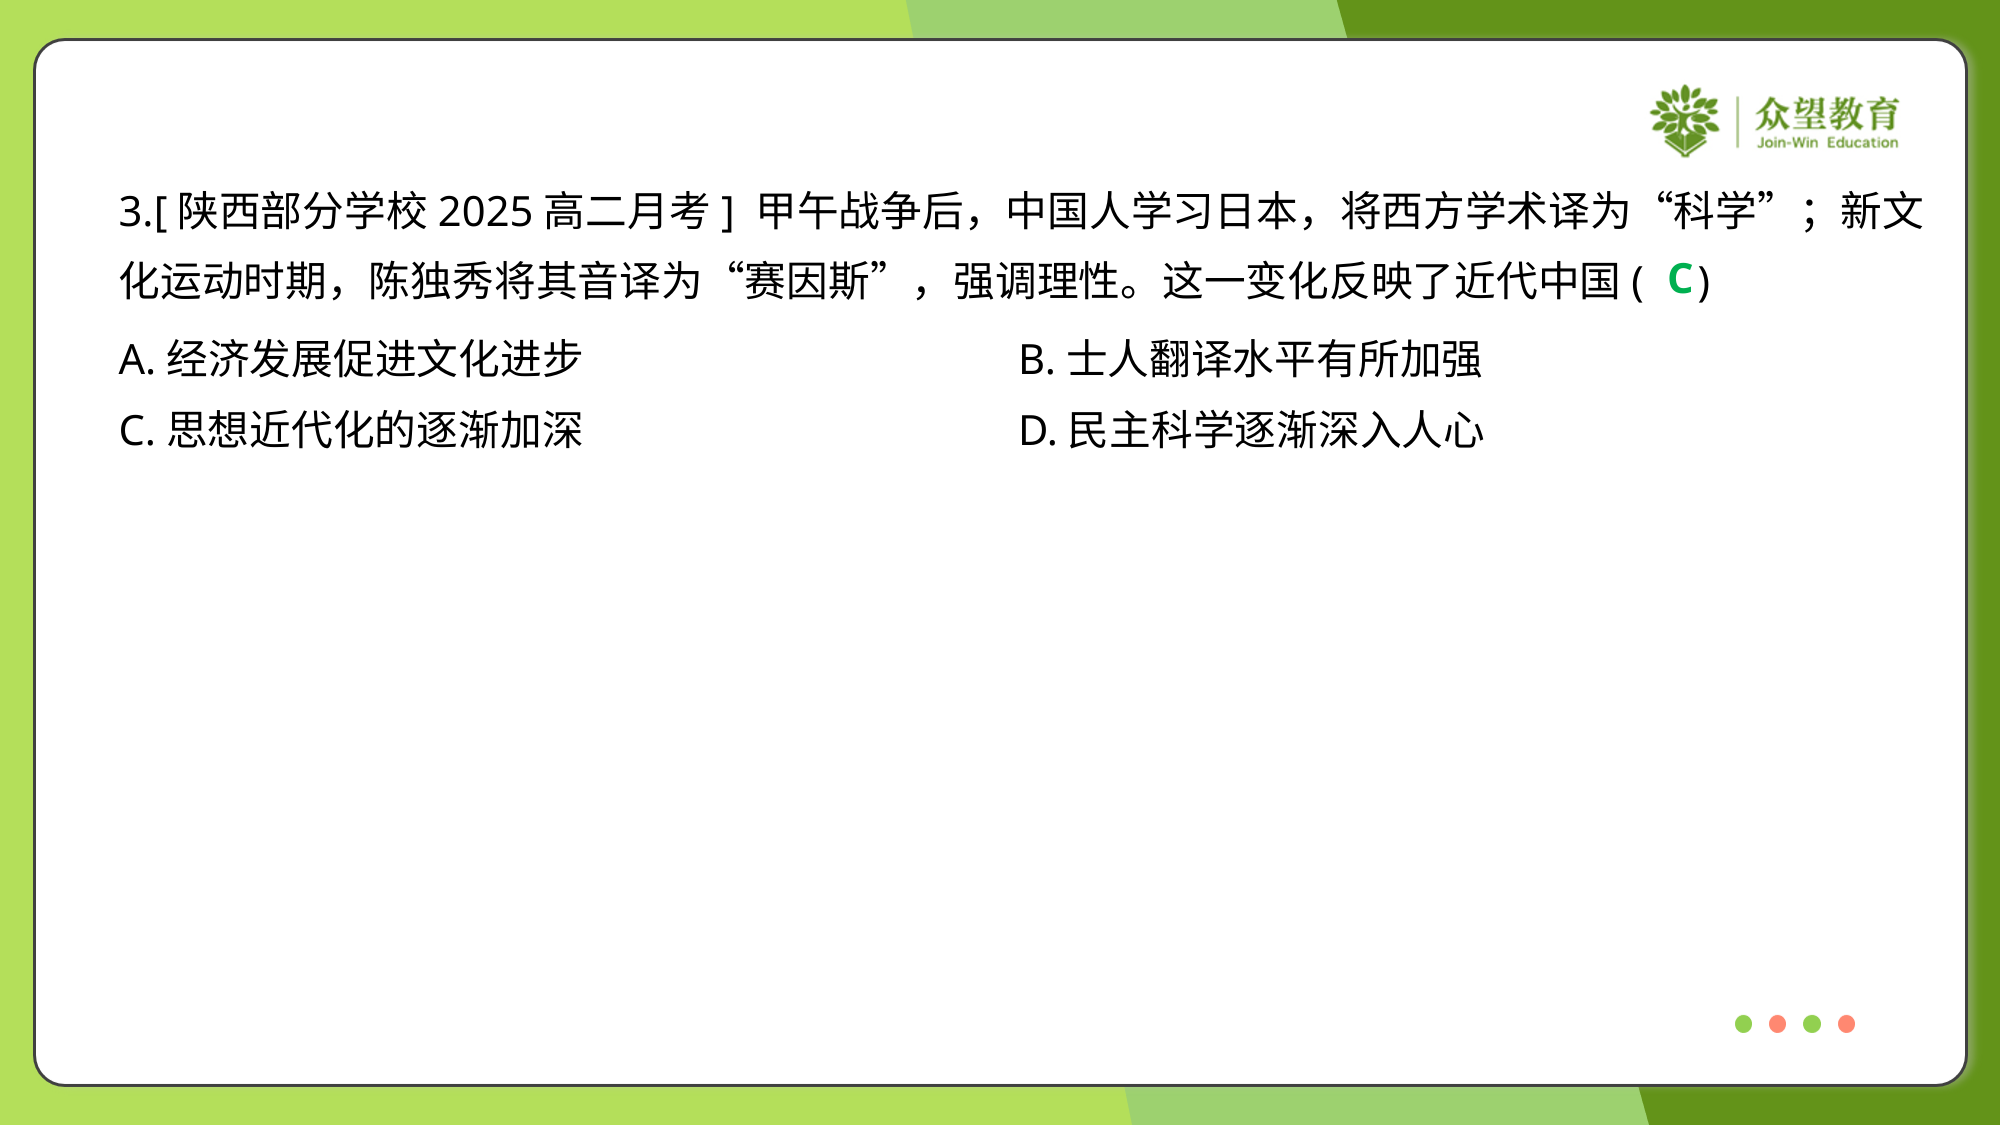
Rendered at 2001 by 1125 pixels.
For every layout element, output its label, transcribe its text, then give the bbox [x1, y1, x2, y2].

text_box 3.[陕西部分学校2025高二月考] 甲午战争后，中国人学习日本，将西方学术译为“科学”；新文 化运动时期，陈独秀将其音译为“赛因斯”，强调理性。这一变化反映了近代中国( ) [118, 159, 1883, 298]
text_box A.经济发展促进文化进步 B.士人翻译水平有所加强 C.思想近代化的逐渐加深 D.民主科学逐渐深入人心 [118, 307, 1883, 447]
picture [0, 0, 2000, 1125]
text_box C [1651, 231, 1710, 296]
